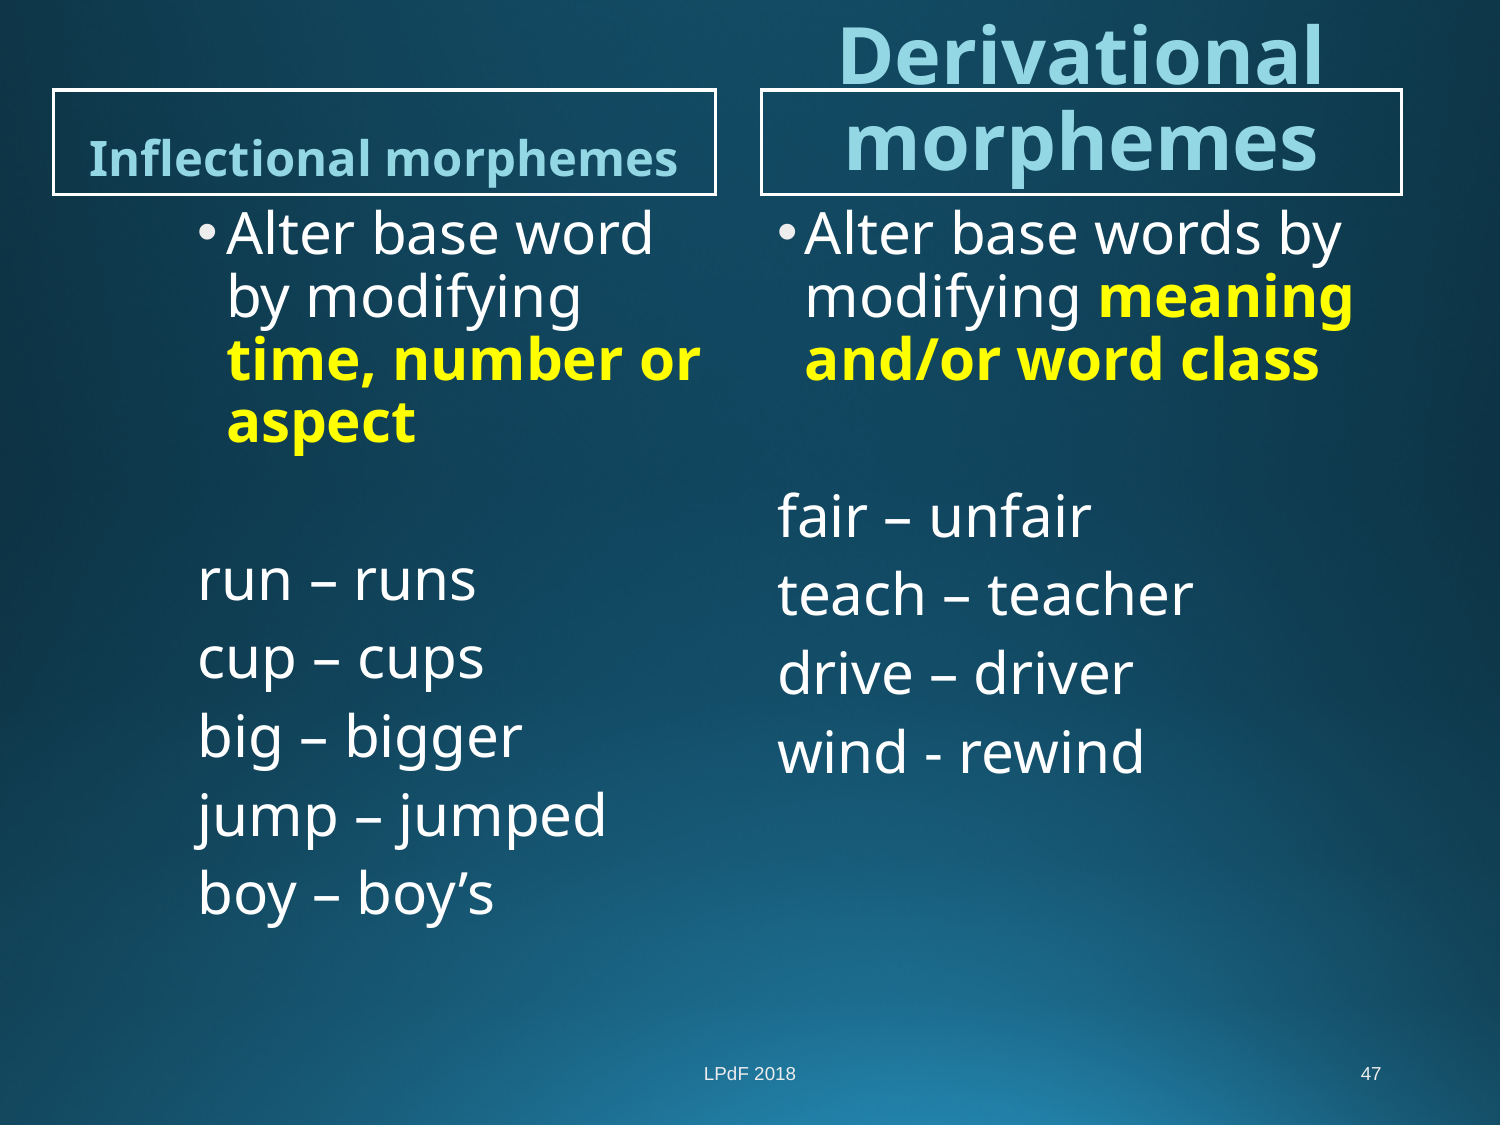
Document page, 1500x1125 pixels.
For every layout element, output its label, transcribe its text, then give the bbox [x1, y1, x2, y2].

footer LPdF 2018 [496, 1042, 1004, 1103]
list Alter base word by modifying time, number or aspect run – runs cup – cups big – bigger jump – jumped boy – boy’s [183, 196, 738, 1005]
slide_number 47 [1059, 1042, 1397, 1103]
picture [0, 0, 1500, 1125]
list Inflectional morphemes [52, 88, 717, 196]
list Derivational morphemes [760, 88, 1403, 196]
list Alter base words by modifying meaning and/or word class fair – unfair teach – teacher drive – driver wind - rewind [761, 196, 1425, 1005]
